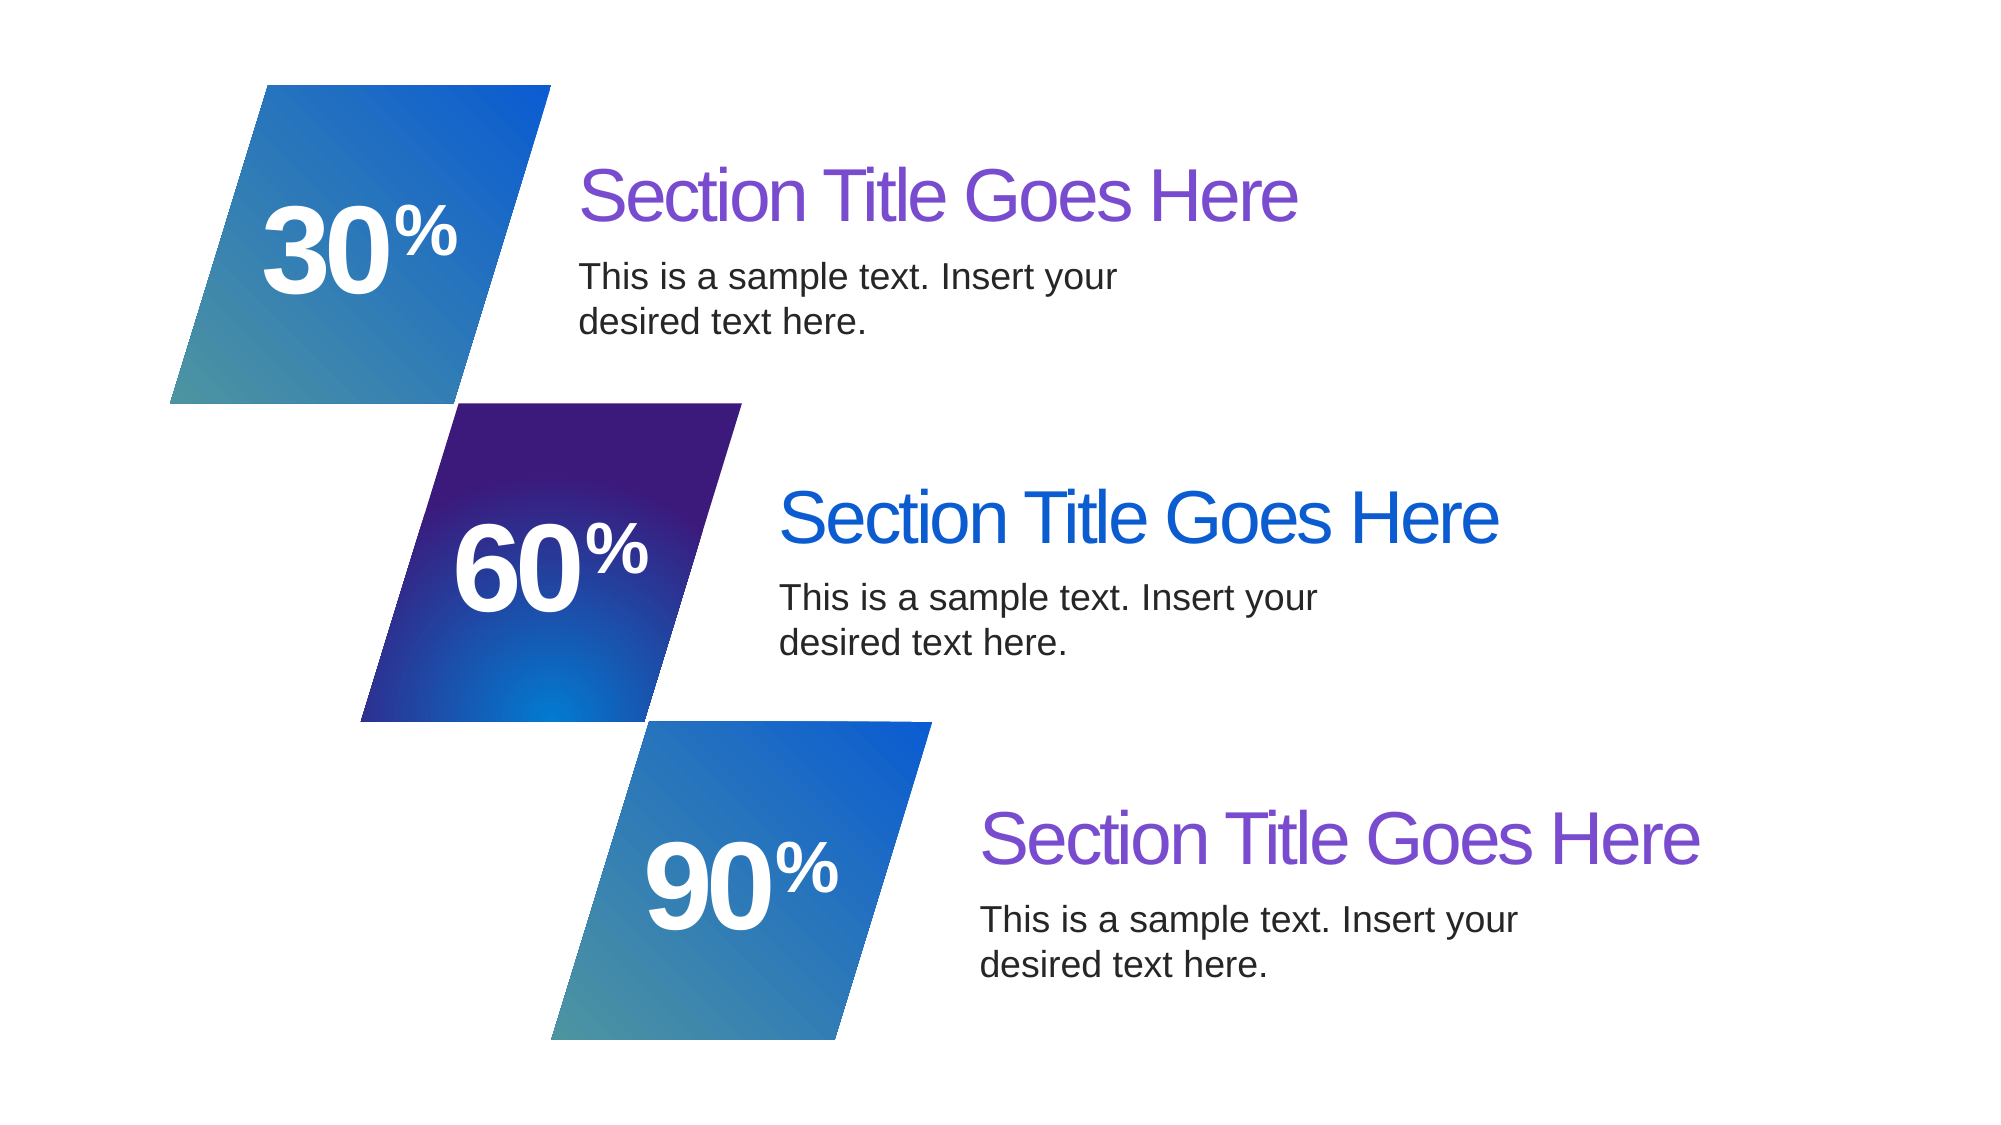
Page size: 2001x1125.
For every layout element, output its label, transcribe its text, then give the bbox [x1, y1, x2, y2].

text_box 60% [437, 479, 665, 644]
text_box 30% [247, 160, 475, 326]
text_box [964, 767, 1869, 994]
text_box [168, 84, 553, 405]
text_box [549, 720, 934, 1041]
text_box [563, 123, 1468, 351]
text_box 90% [628, 797, 856, 963]
text_box [359, 402, 744, 723]
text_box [764, 445, 1668, 673]
